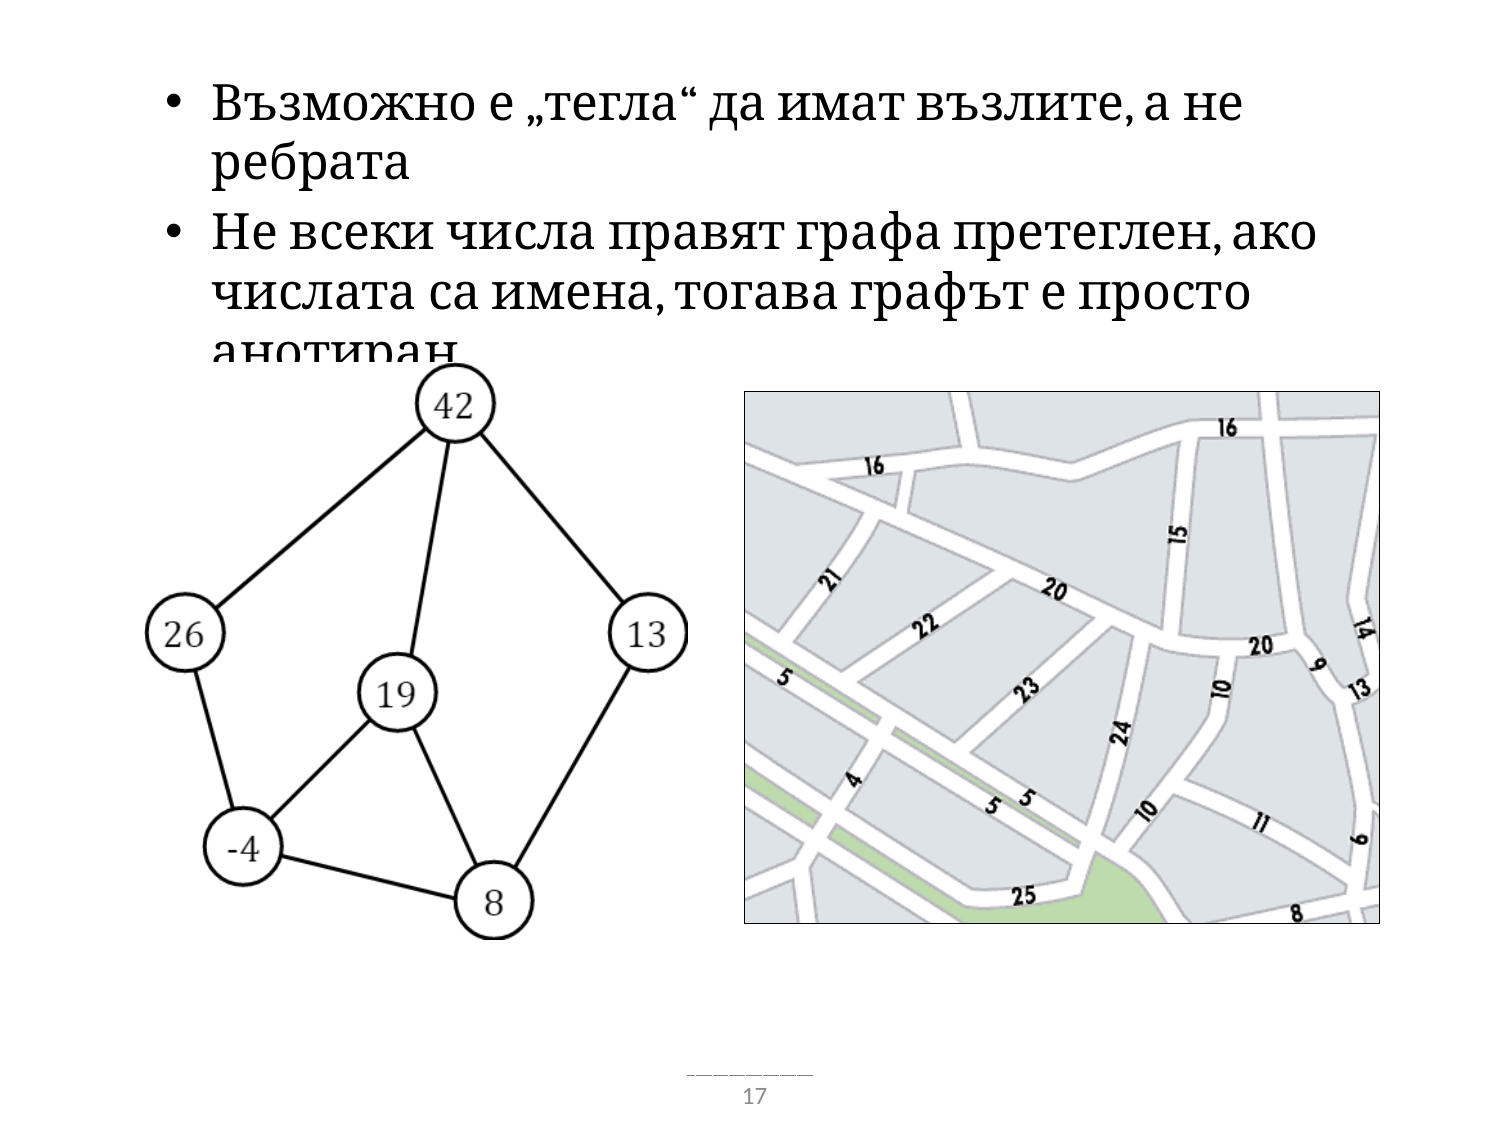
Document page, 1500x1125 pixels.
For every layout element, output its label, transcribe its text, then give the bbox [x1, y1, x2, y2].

slide_number 17 [579, 1065, 930, 1125]
list Възможно е „тегла“ да имат възлите, а не ребрата Не всеки числа правят графа претеглен, ако числата са имена, тогава графът е просто анотиран [75, 62, 1450, 1063]
picture [744, 390, 1380, 924]
picture [144, 362, 688, 941]
